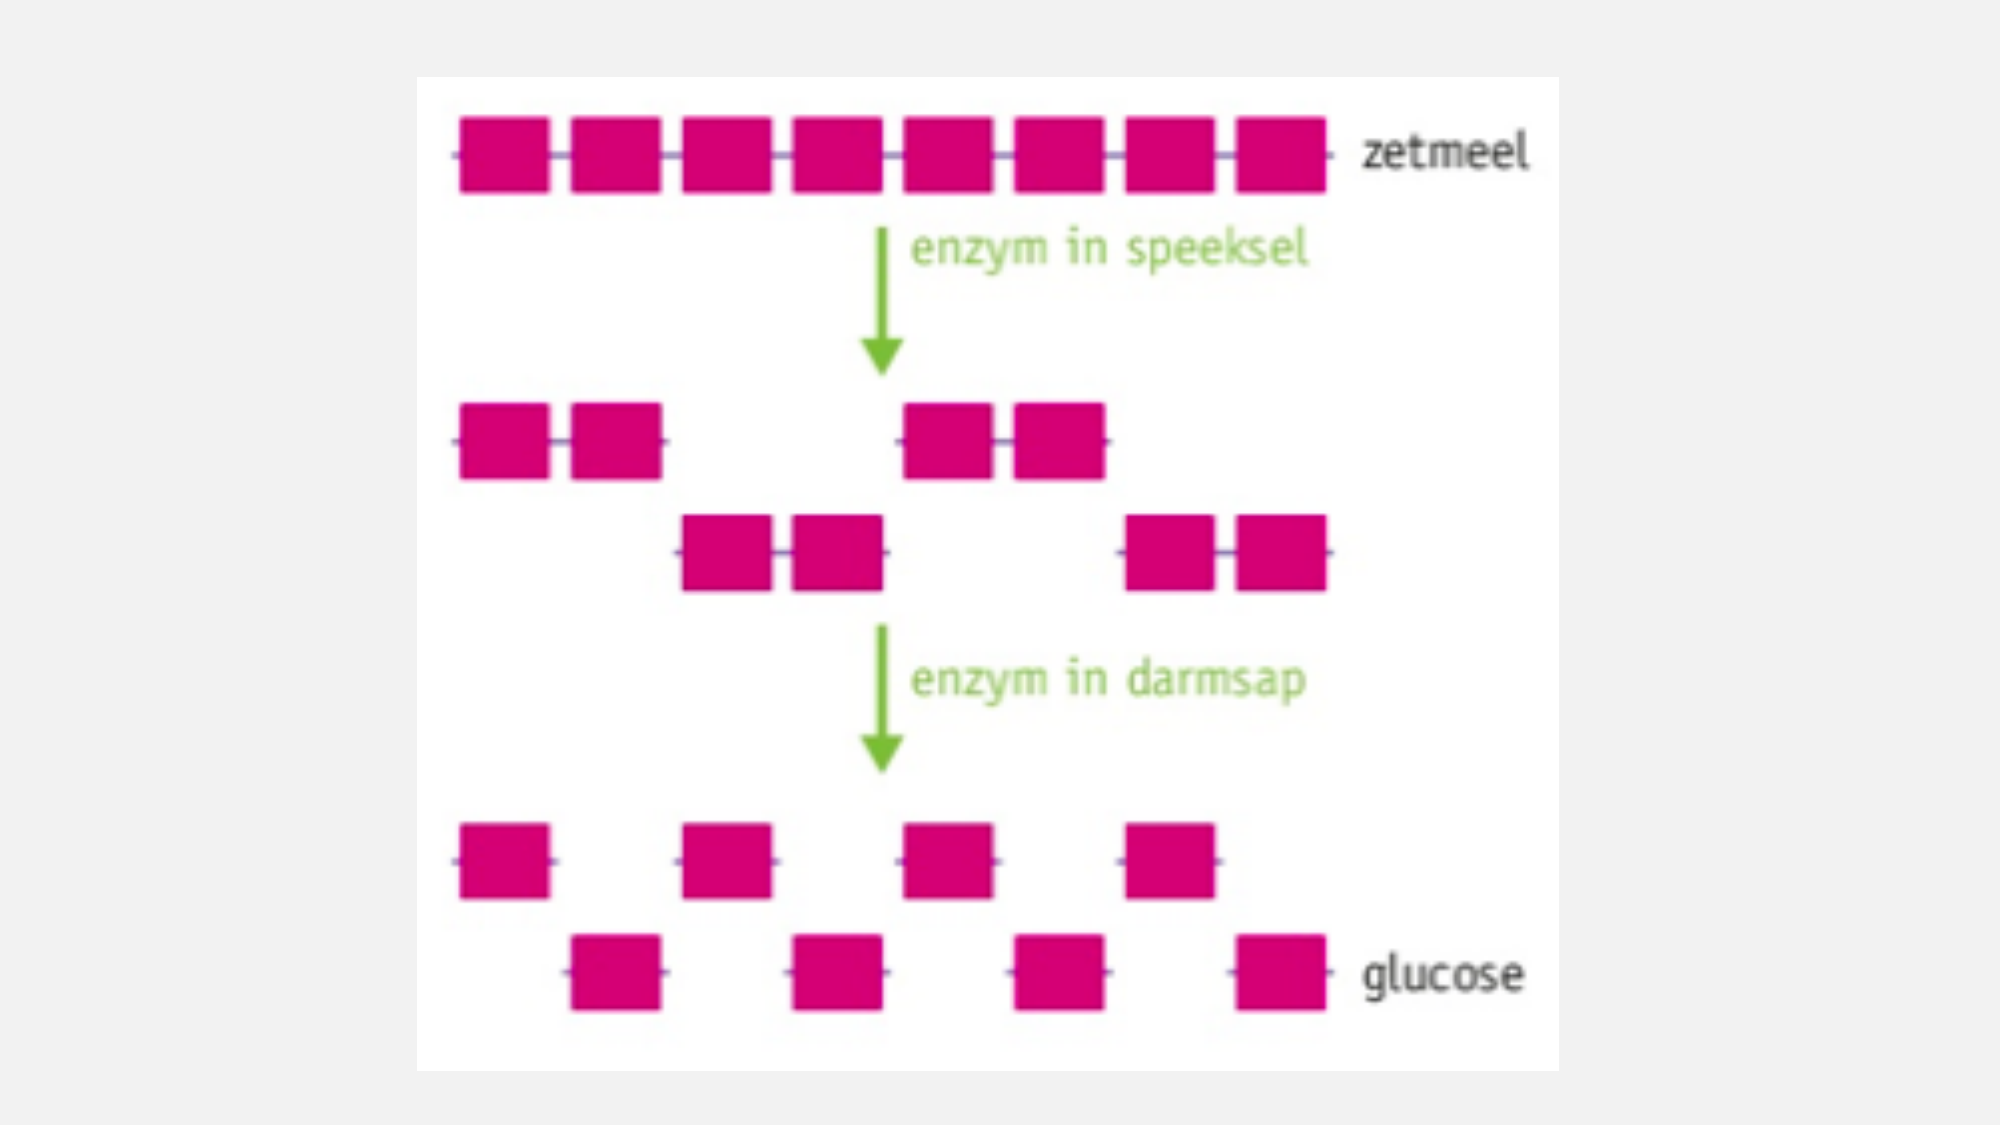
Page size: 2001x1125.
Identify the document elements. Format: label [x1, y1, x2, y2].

picture [417, 77, 1559, 1071]
